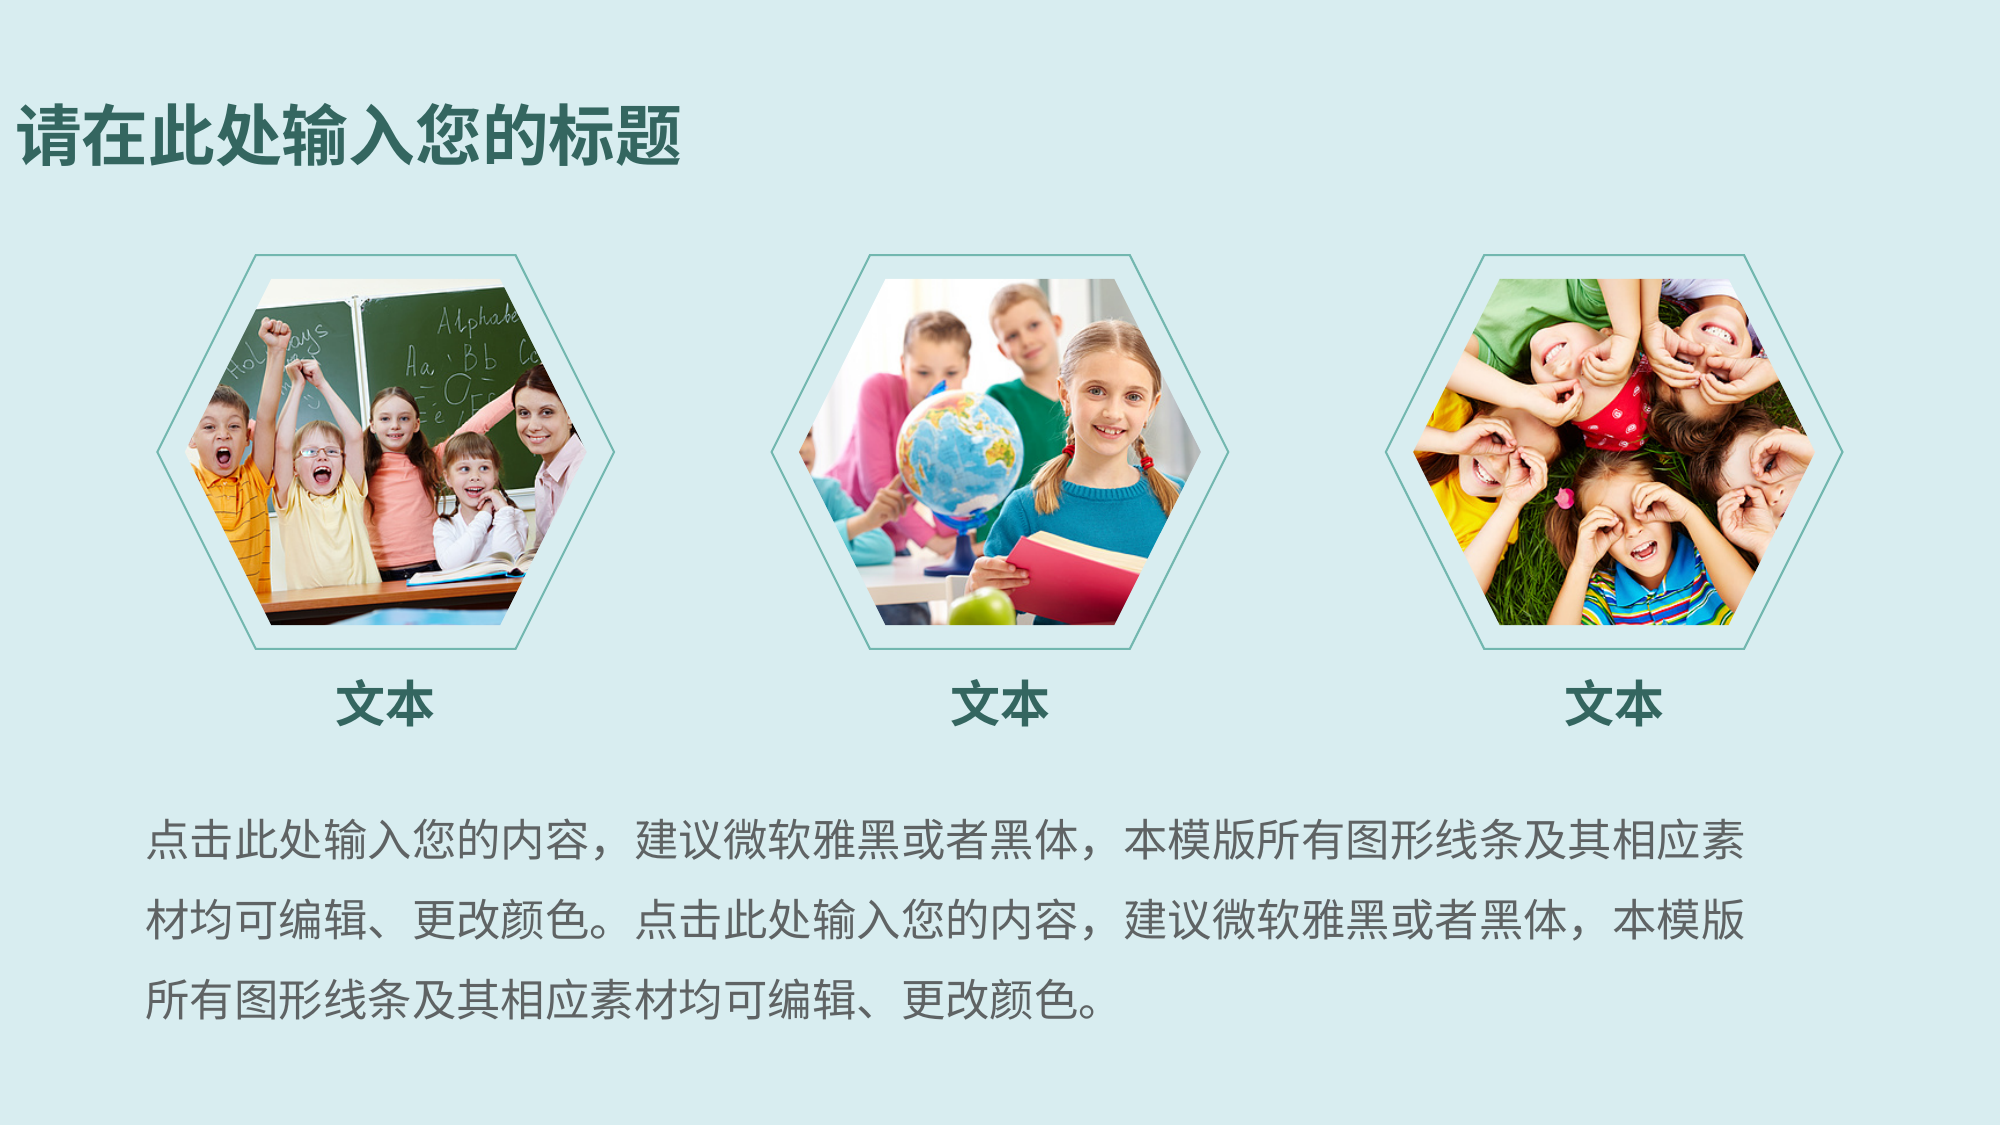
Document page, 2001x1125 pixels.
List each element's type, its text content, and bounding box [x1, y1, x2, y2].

text_box 文本 [236, 664, 536, 740]
text_box 文本 [1464, 664, 1764, 740]
text_box 文本 [850, 664, 1150, 740]
text_box [156, 254, 616, 650]
text_box [770, 254, 1230, 650]
text_box 点击此处输入您的内容，建议微软雅黑或者黑体，本模版所有图形线条及其相应素材均可编辑、更改颜色。点击此处输入您的内容，建议微软雅黑或者黑体，本模版所有图形线条及其相应素材均可编辑、更改颜色。 [133, 773, 1804, 1051]
title 请在此处输入您的标题 [0, 59, 1725, 219]
text_box [1384, 254, 1844, 650]
